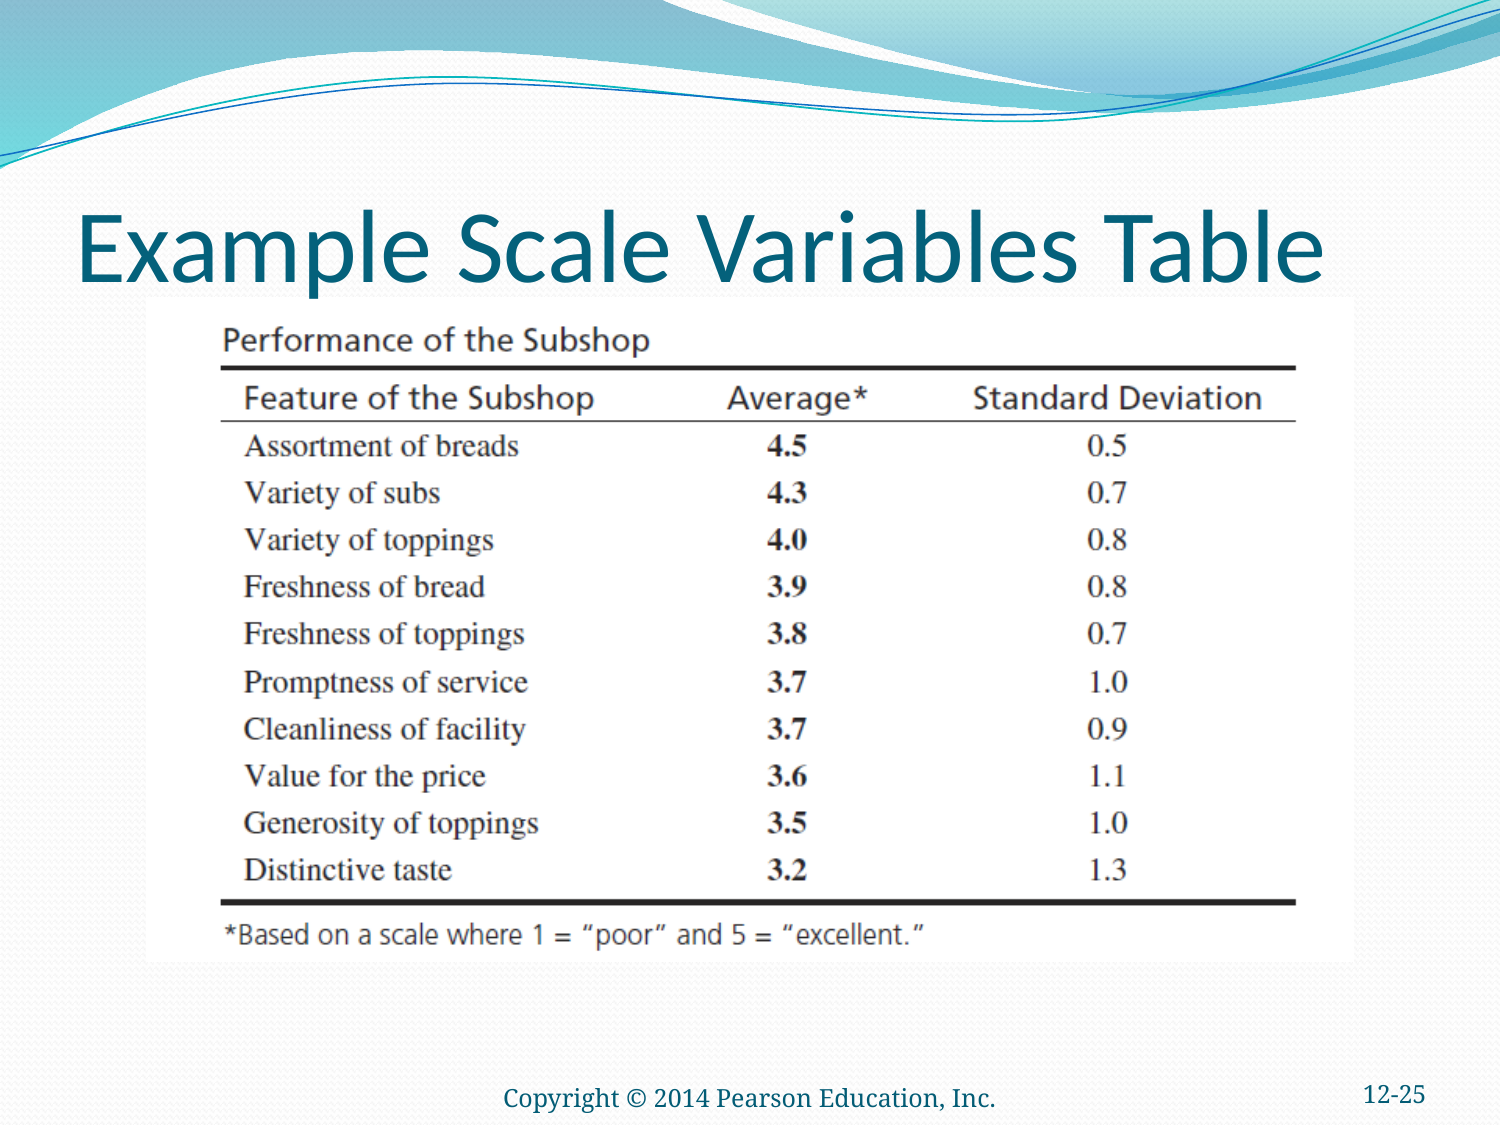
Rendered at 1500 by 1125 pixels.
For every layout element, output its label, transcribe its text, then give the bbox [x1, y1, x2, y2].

picture [145, 297, 1355, 962]
title Example Scale Variables Table [74, 115, 1426, 304]
